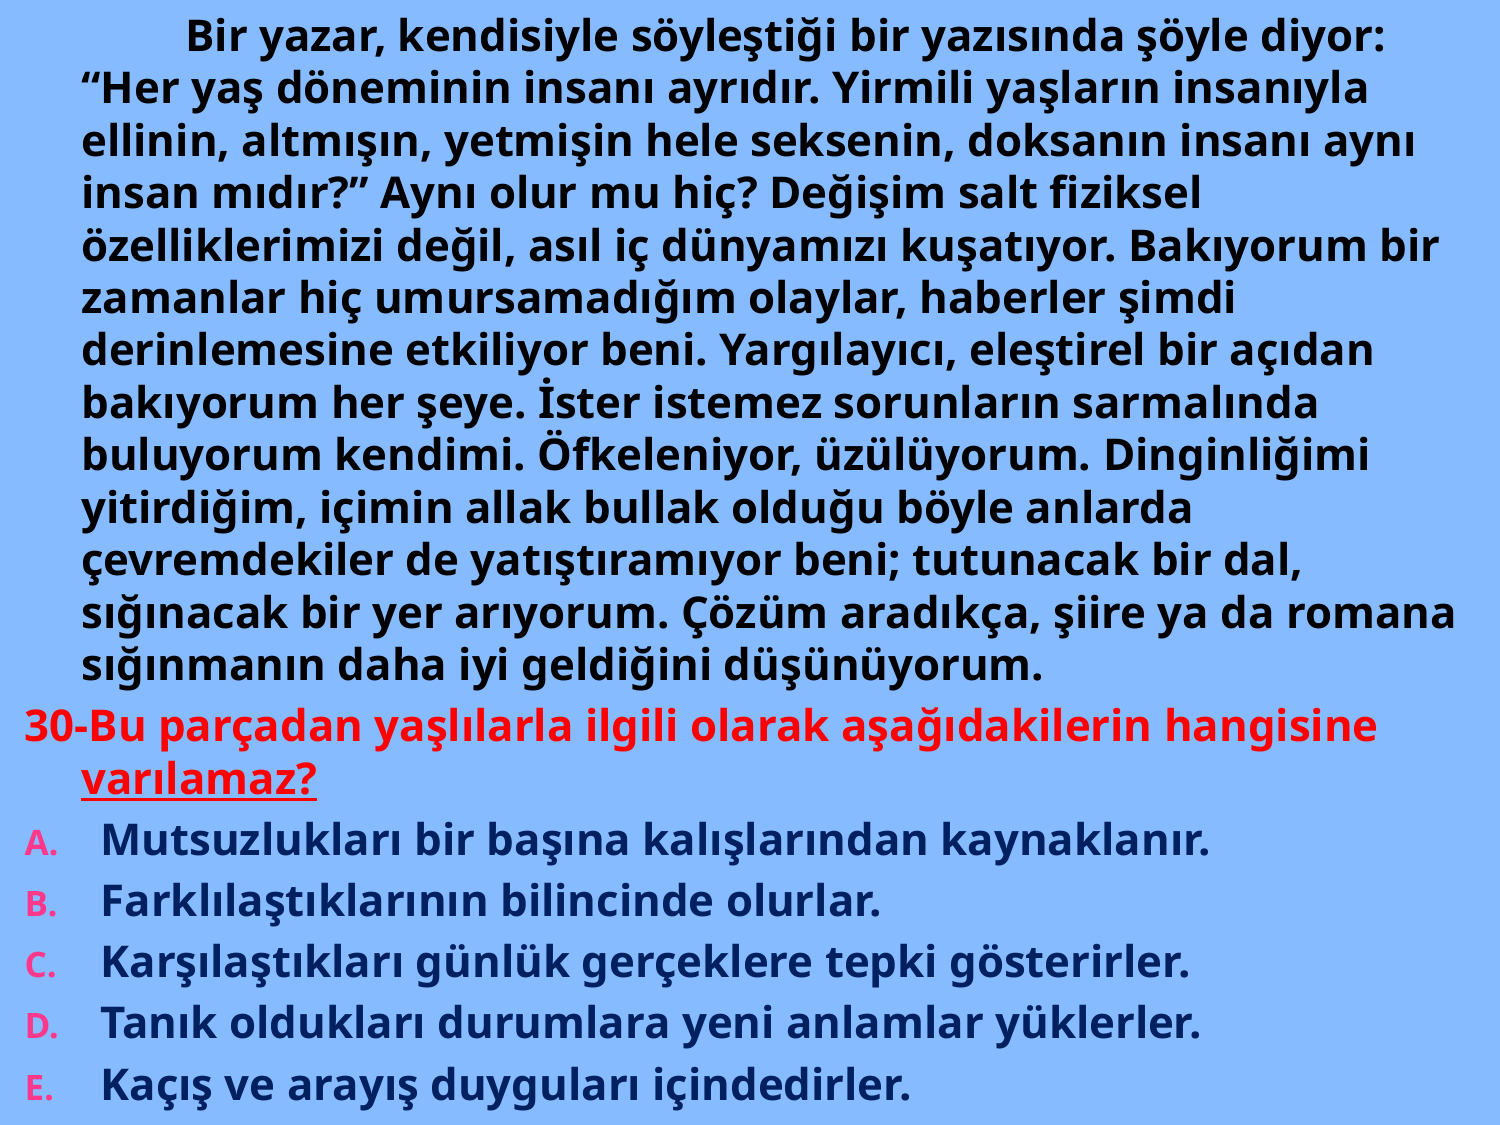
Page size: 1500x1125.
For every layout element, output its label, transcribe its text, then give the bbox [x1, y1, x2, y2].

list Bir yazar, kendisiyle söyleştiği bir yazısında şöyle diyor: “Her yaş döneminin insanı ayrıdır. Yirmili yaşların insanıyla ellinin, altmışın, yetmişin hele seksenin, doksanın insanı aynı insan mıdır?” Aynı olur mu hiç? Değişim salt fiziksel özelliklerimizi değil, asıl iç dünyamızı kuşatıyor. Bakıyorum bir zamanlar hiç umursamadığım olaylar, haberler şimdi derinlemesine etkiliyor beni. Yargılayıcı, eleştirel bir açıdan bakıyorum her şeye. İster istemez sorunların sarmalında buluyorum kendimi. Öfkeleniyor, üzülüyorum. Dinginliğimi yitirdiğim, içimin allak bullak olduğu böyle anlarda çevremdekiler de yatıştıramıyor beni; tutunacak bir dal, sığınacak bir yer arıyorum. Çözüm aradıkça, şiire ya da romana sığınmanın daha iyi geldiğini düşünüyorum. 30-Bu parçadan yaşlılarla ilgili olarak aşağıdakilerin hangisine varılamaz? Mutsuzlukları bir başına kalışlarından kaynaklanır. Farklılaştıklarının bilincinde olurlar. Karşılaştıkları günlük gerçeklere tepki gösterirler. Tanık oldukları durumlara yeni anlamlar yüklerler. Kaçış ve arayış duyguları içindedirler. [0, 0, 1500, 1125]
